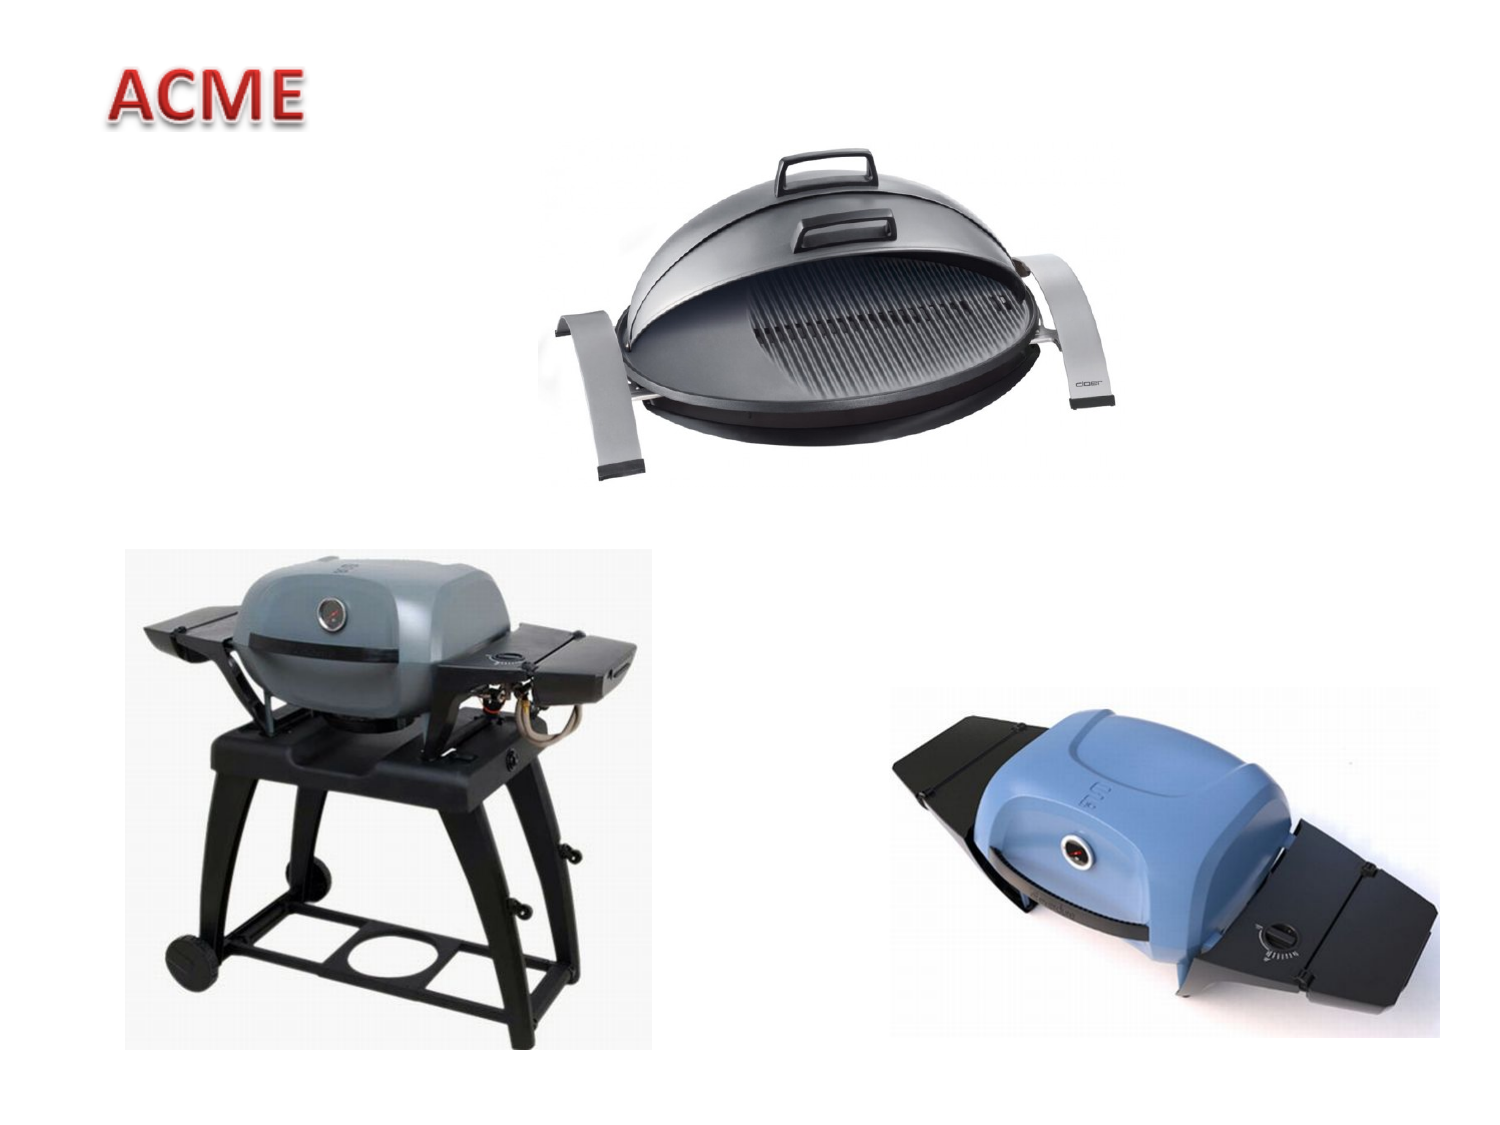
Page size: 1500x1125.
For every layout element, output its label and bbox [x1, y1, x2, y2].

picture [124, 549, 652, 1054]
picture [537, 137, 1126, 487]
picture [99, 62, 310, 132]
picture [887, 687, 1440, 1039]
